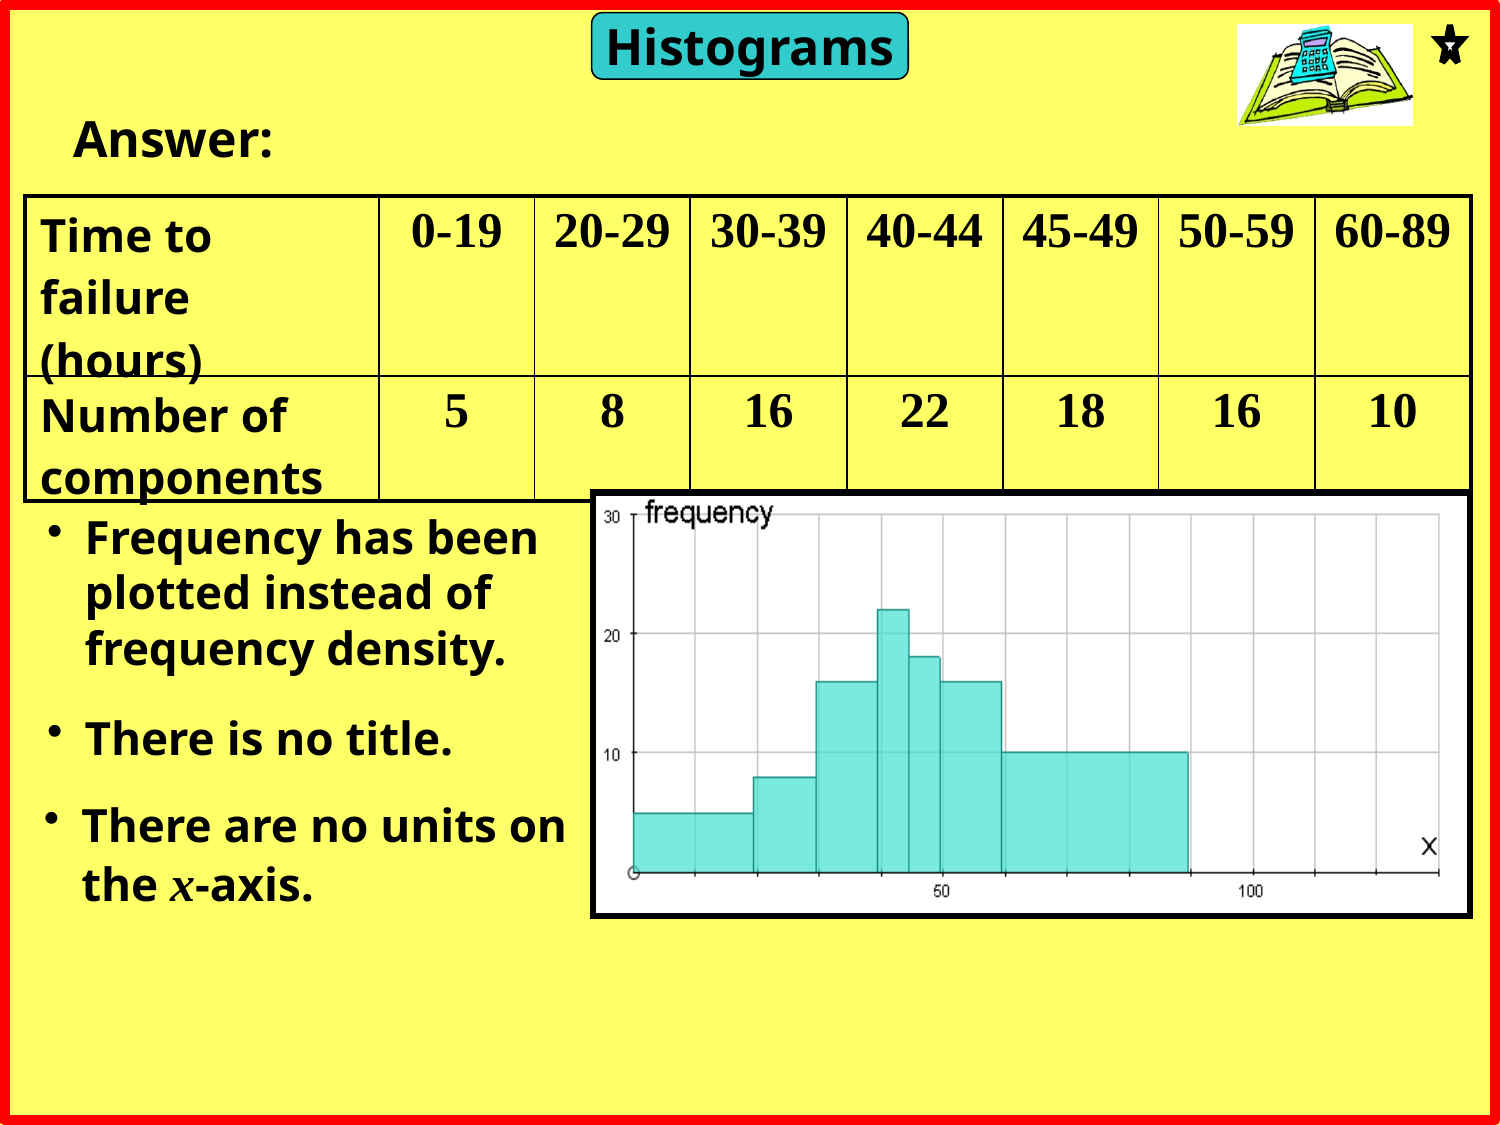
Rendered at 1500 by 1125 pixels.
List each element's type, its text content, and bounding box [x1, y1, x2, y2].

table_cell 179.5 [1443, 55, 1457, 63]
text_box Frequency has been plotted instead of frequency density. [32, 501, 590, 682]
table_header 50-59 [1159, 198, 1314, 375]
text_box There are no units on the x-axis. [29, 789, 594, 920]
table_cell 8 [535, 377, 689, 499]
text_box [570, 8, 930, 84]
table_cell 18 [1004, 377, 1158, 489]
table_cell 10 [1316, 377, 1469, 489]
table_cell 16 [1159, 377, 1314, 489]
text_box [1437, 24, 1463, 63]
picture [1237, 24, 1413, 126]
table_header 30-39 [691, 198, 846, 375]
text_box Answer: [58, 100, 321, 175]
table_header Time to failure (hours) [27, 198, 378, 375]
table_header 40-44 [848, 198, 1002, 375]
picture [595, 495, 1467, 913]
table_header 45-49 [1004, 198, 1158, 375]
table_cell 5 [380, 377, 534, 499]
text_box There is no title. [32, 701, 590, 772]
table_cell 22 [848, 377, 1002, 489]
table_cell 16 [691, 377, 846, 489]
table_header 0-19 [380, 198, 534, 375]
table_cell Number of components [27, 377, 378, 499]
table_header 60-89 [1316, 198, 1469, 375]
table_header 20-29 [535, 198, 689, 375]
